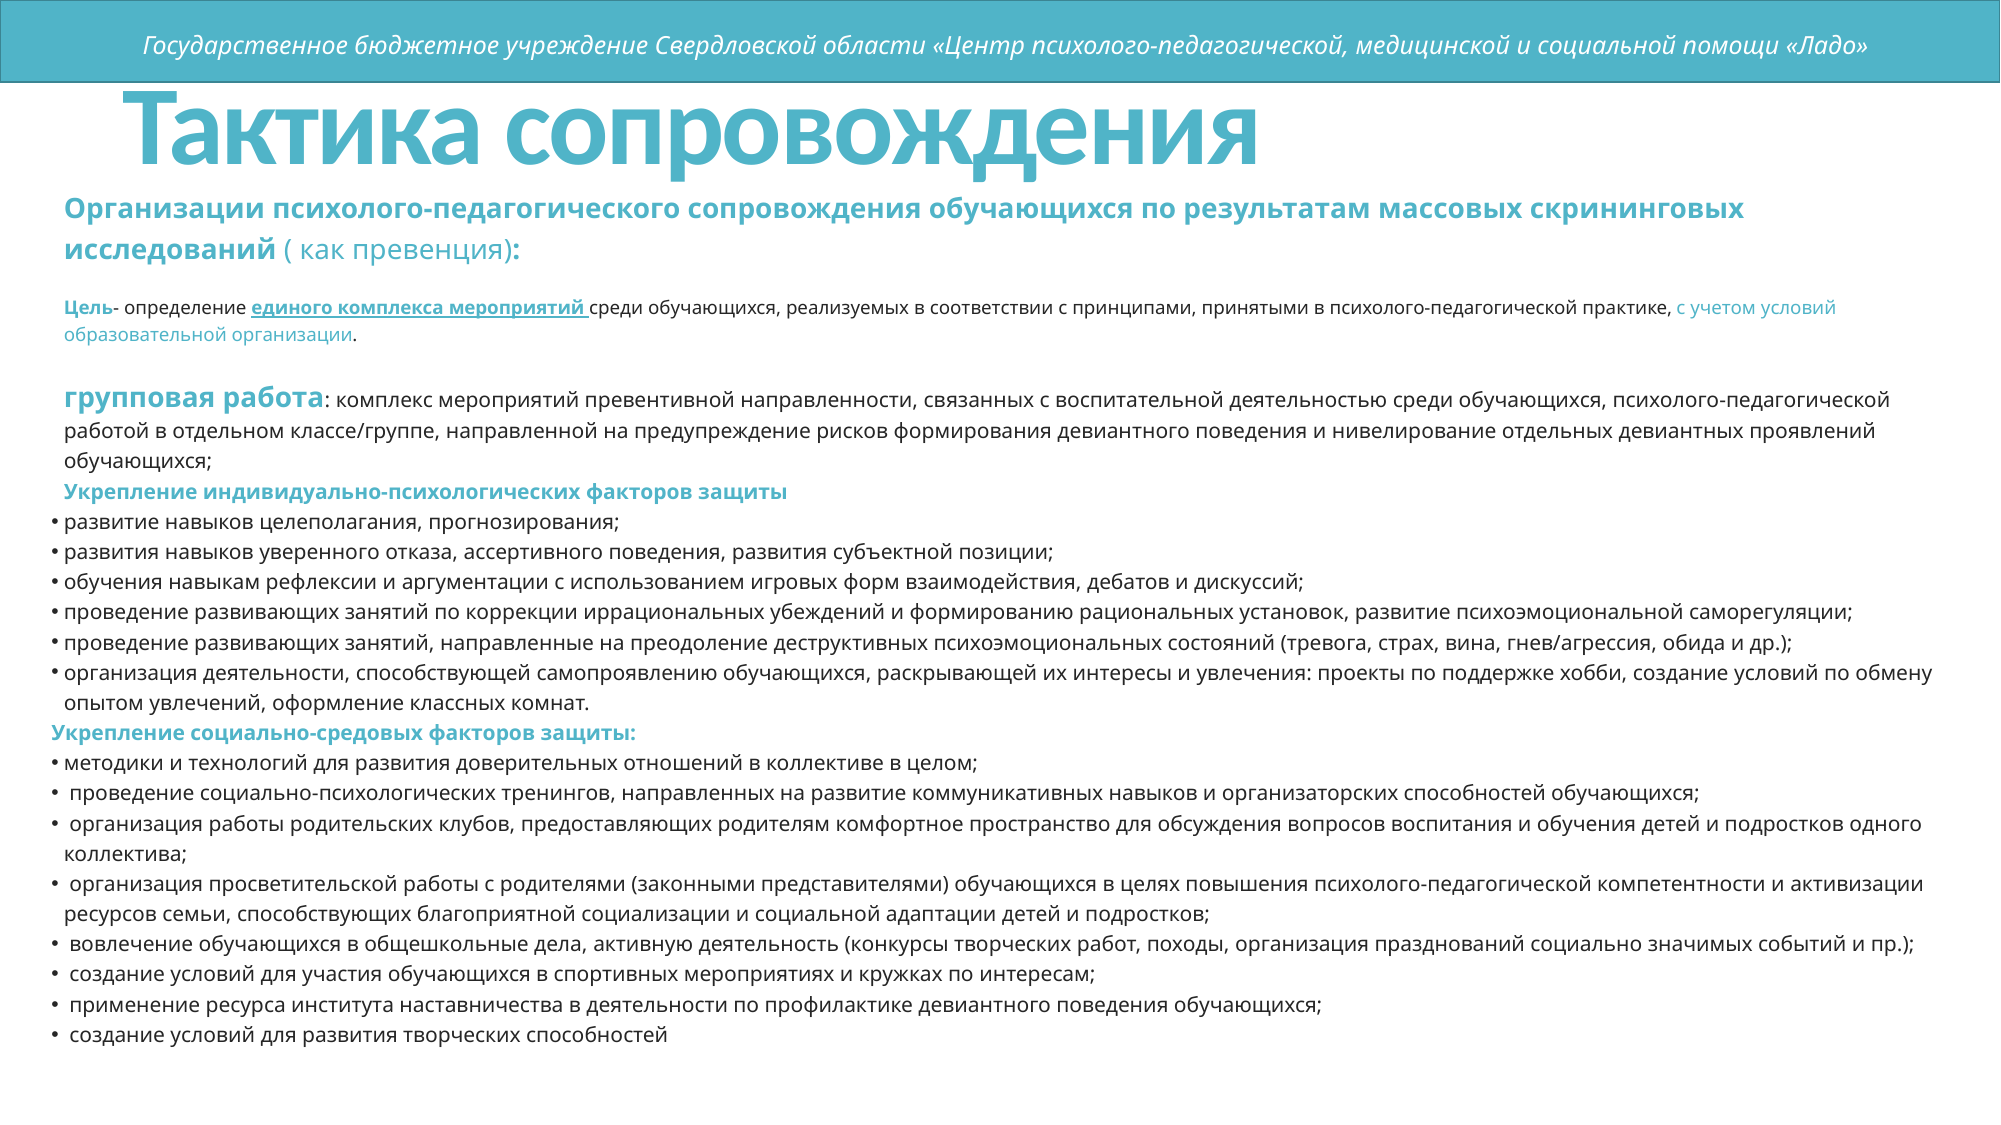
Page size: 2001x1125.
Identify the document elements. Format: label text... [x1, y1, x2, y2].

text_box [0, 0, 2000, 83]
list Организации психолого-педагогического сопровождения обучающихся по результатам массовых скрининговых исследований ( как превенция): Цель- определение единого комплекса мероприятий среди обучающихся, реализуемых в соответствии с принципами, принятыми в психолого-педагогической практике, с учетом условий образовательной организации. групповая работа: комплекс мероприятий превентивной направленности, связанных с воспитательной деятельностью среди обучающихся, психолого-педагогической работой в отдельном классе/группе, направленной на предупреждение рисков формирования девиантного поведения и нивелирование отдельных девиантных проявлений обучающихся; Укрепление индивидуально-психологических факторов защиты развитие навыков целеполагания, прогнозирования; развития навыков уверенного отказа, ассертивного поведения, развития субъектной позиции; обучения навыкам рефлексии и аргументации с использованием игровых форм взаимодействия, дебатов и дискуссий; проведение развивающих занятий по коррекции иррациональных убеждений и формированию рациональных установок, развитие психоэмоциональной саморегуляции; проведение развивающих занятий, направленные на преодоление деструктивных психоэмоциональных состояний (тревога, страх, вина, гнев/агрессия, обида и др.); организация деятельности, способствующей самопроявлению обучающихся, раскрывающей их интересы и увлечения: проекты по поддержке хобби, создание условий по обмену опытом увлечений, оформление классных комнат. Укрепление социально-средовых факторов защиты: методики и технологий для развития доверительных отношений в коллективе в целом; проведение социально-психологических тренингов, направленных на развитие коммуникативных навыков и организаторских способностей обучающихся; организация работы родительских клубов, предоставляющих родителям комфортное пространство для обсуждения вопросов воспитания и обучения детей и подростков одного коллектива; организация просветительской работы с родителями (законными представителями) обучающихся в целях повышения психолого-педагогической компетентности и активизации ресурсов семьи, способствующих благоприятной социализации и социальной адаптации детей и подростков; вовлечение обучающихся в общешкольные дела, активную деятельность (конкурсы творческих работ, походы, организация празднований социально значимых событий и пр.); создание условий для участия обучающихся в спортивных мероприятиях и кружках по интересам; применение ресурса института наставничества в деятельности по профилактике девиантного поведения обучающихся; создание условий для развития творческих способностей [36, 176, 1959, 1115]
title Тактика сопровождения [107, 83, 1964, 339]
